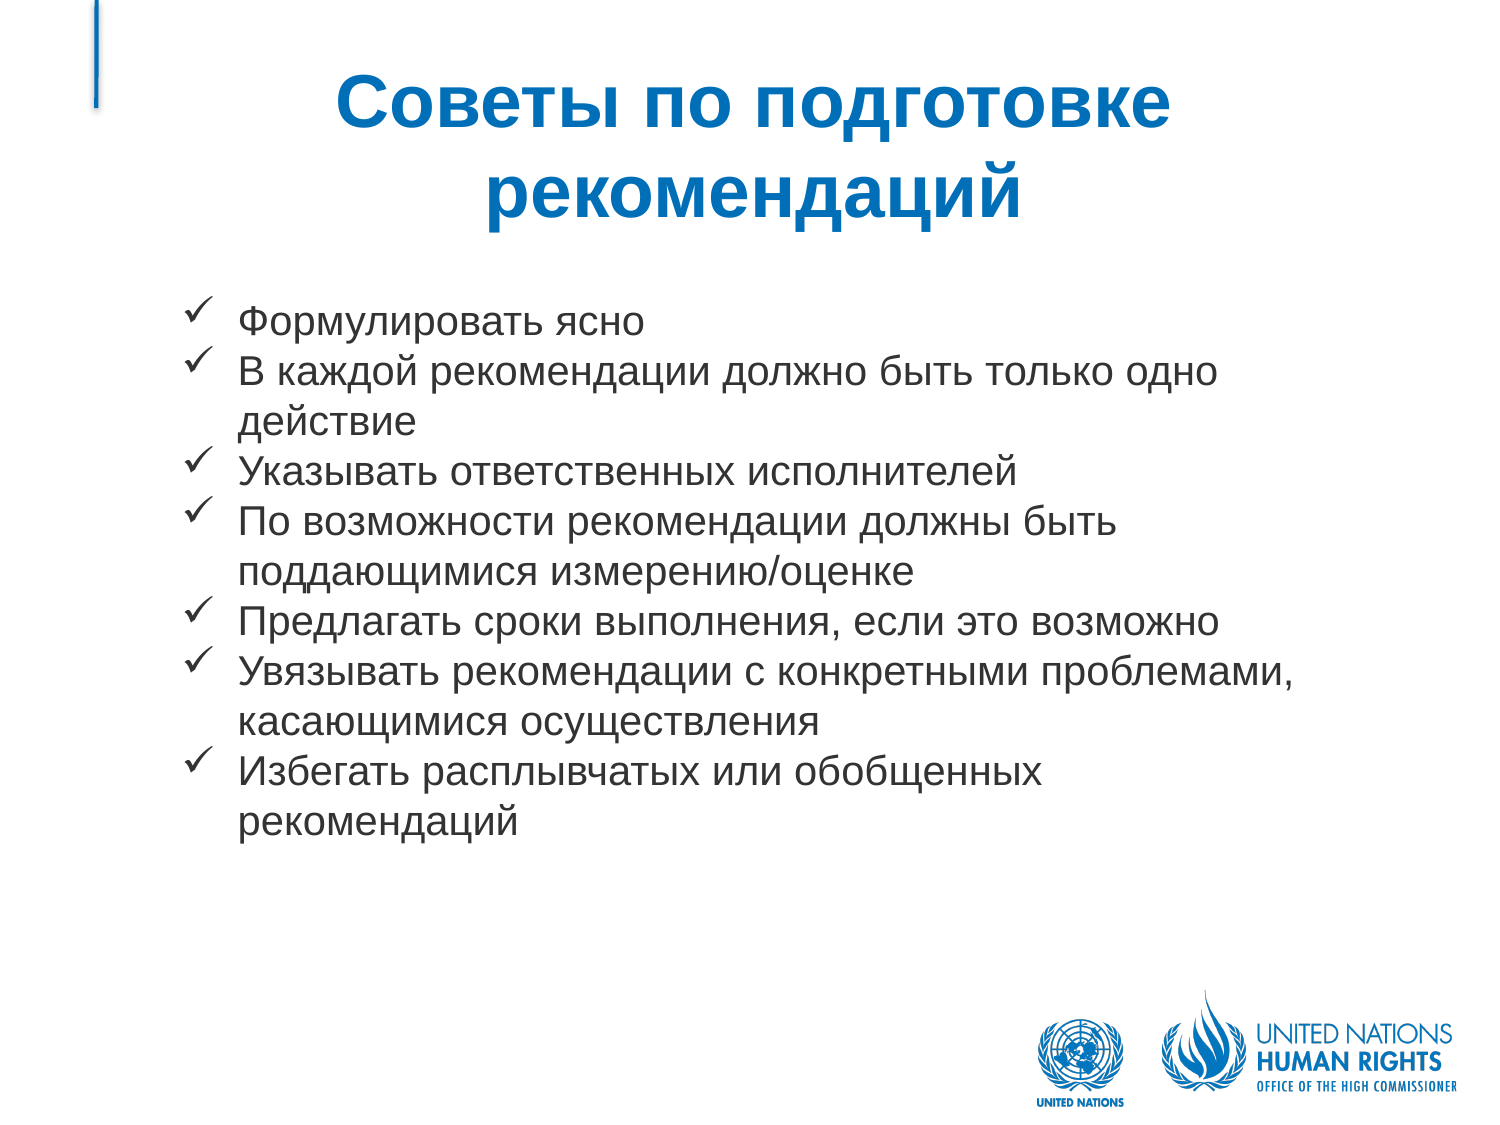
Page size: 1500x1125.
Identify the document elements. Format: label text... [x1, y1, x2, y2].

text_box Формулировать ясно В каждой рекомендации должно быть только одно действие Указывать ответственных исполнителей По возможности рекомендации должны быть поддающимися измерению/оценке Предлагать сроки выполнения, если это возможно Увязывать рекомендации с конкретными проблемами, касающимися осуществления Избегать расплывчатых или обобщенных рекомендаций [166, 286, 1325, 1064]
picture [1037, 990, 1457, 1107]
title Советы по подготовке рекомендаций [71, 45, 1437, 224]
